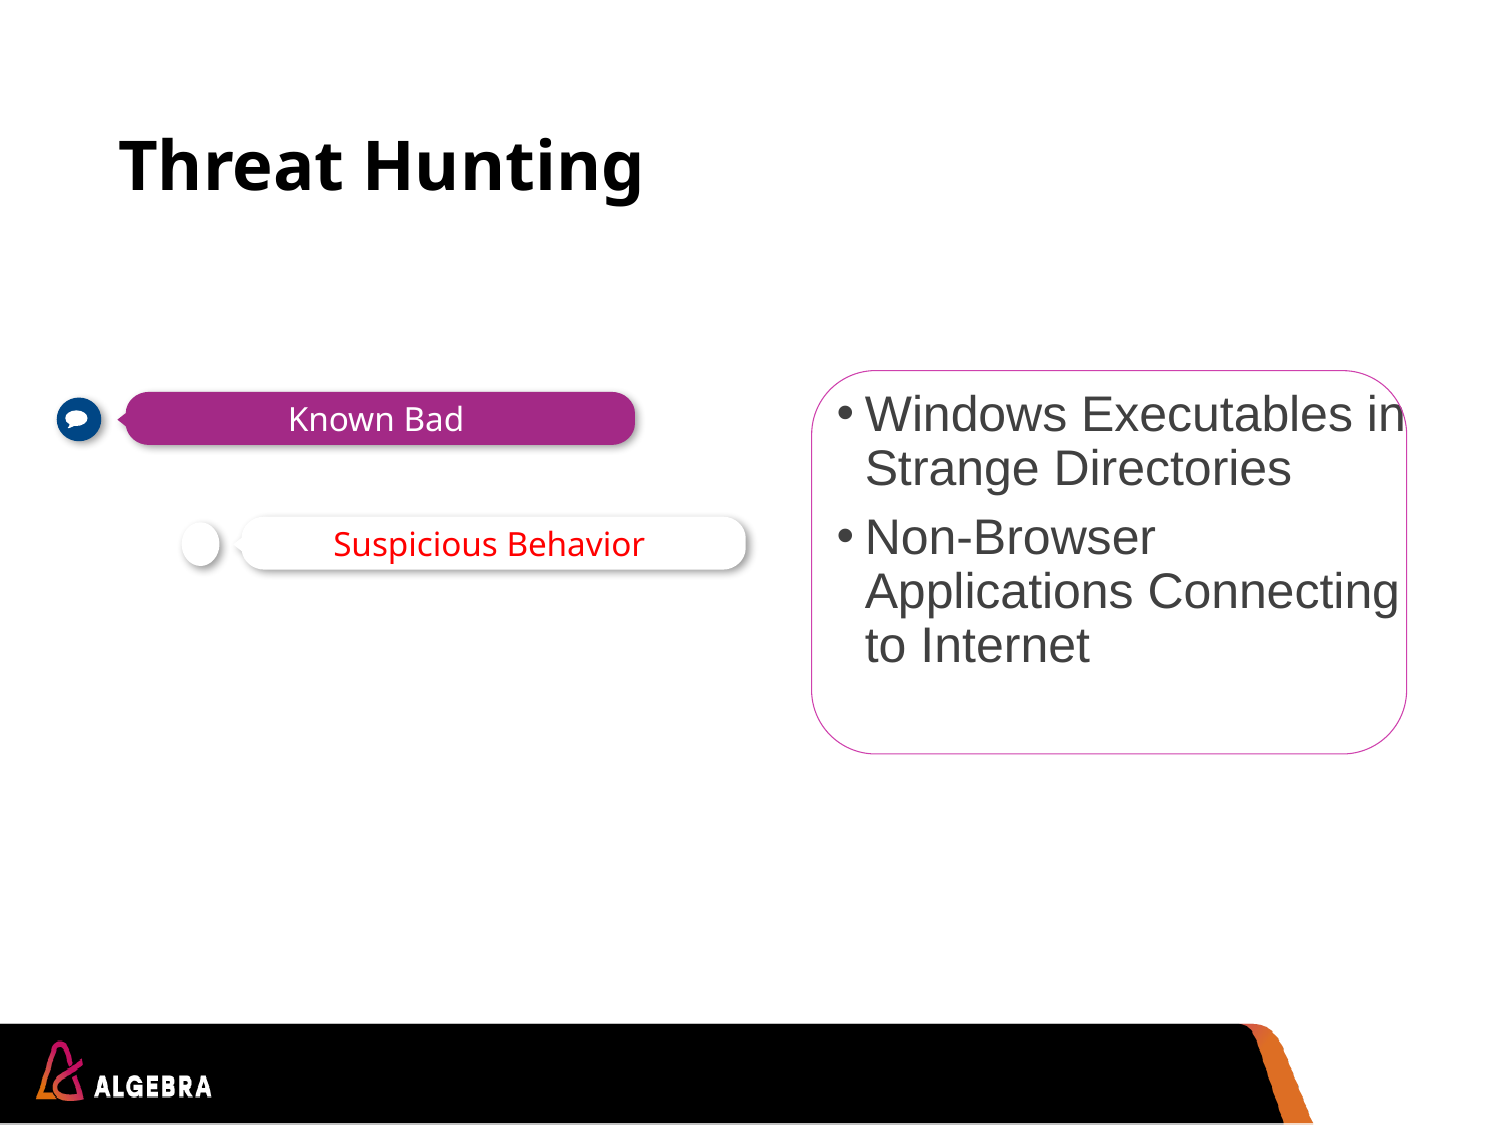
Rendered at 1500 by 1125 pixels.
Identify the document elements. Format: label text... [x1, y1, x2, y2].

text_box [56, 391, 635, 445]
list Windows Executables in Strange Directories Non-Browser Applications Connecting to Internet [821, 380, 1425, 847]
text_box [811, 370, 1408, 755]
picture [0, 1023, 1468, 1125]
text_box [181, 516, 746, 570]
title Threat Hunting [103, 59, 1397, 278]
